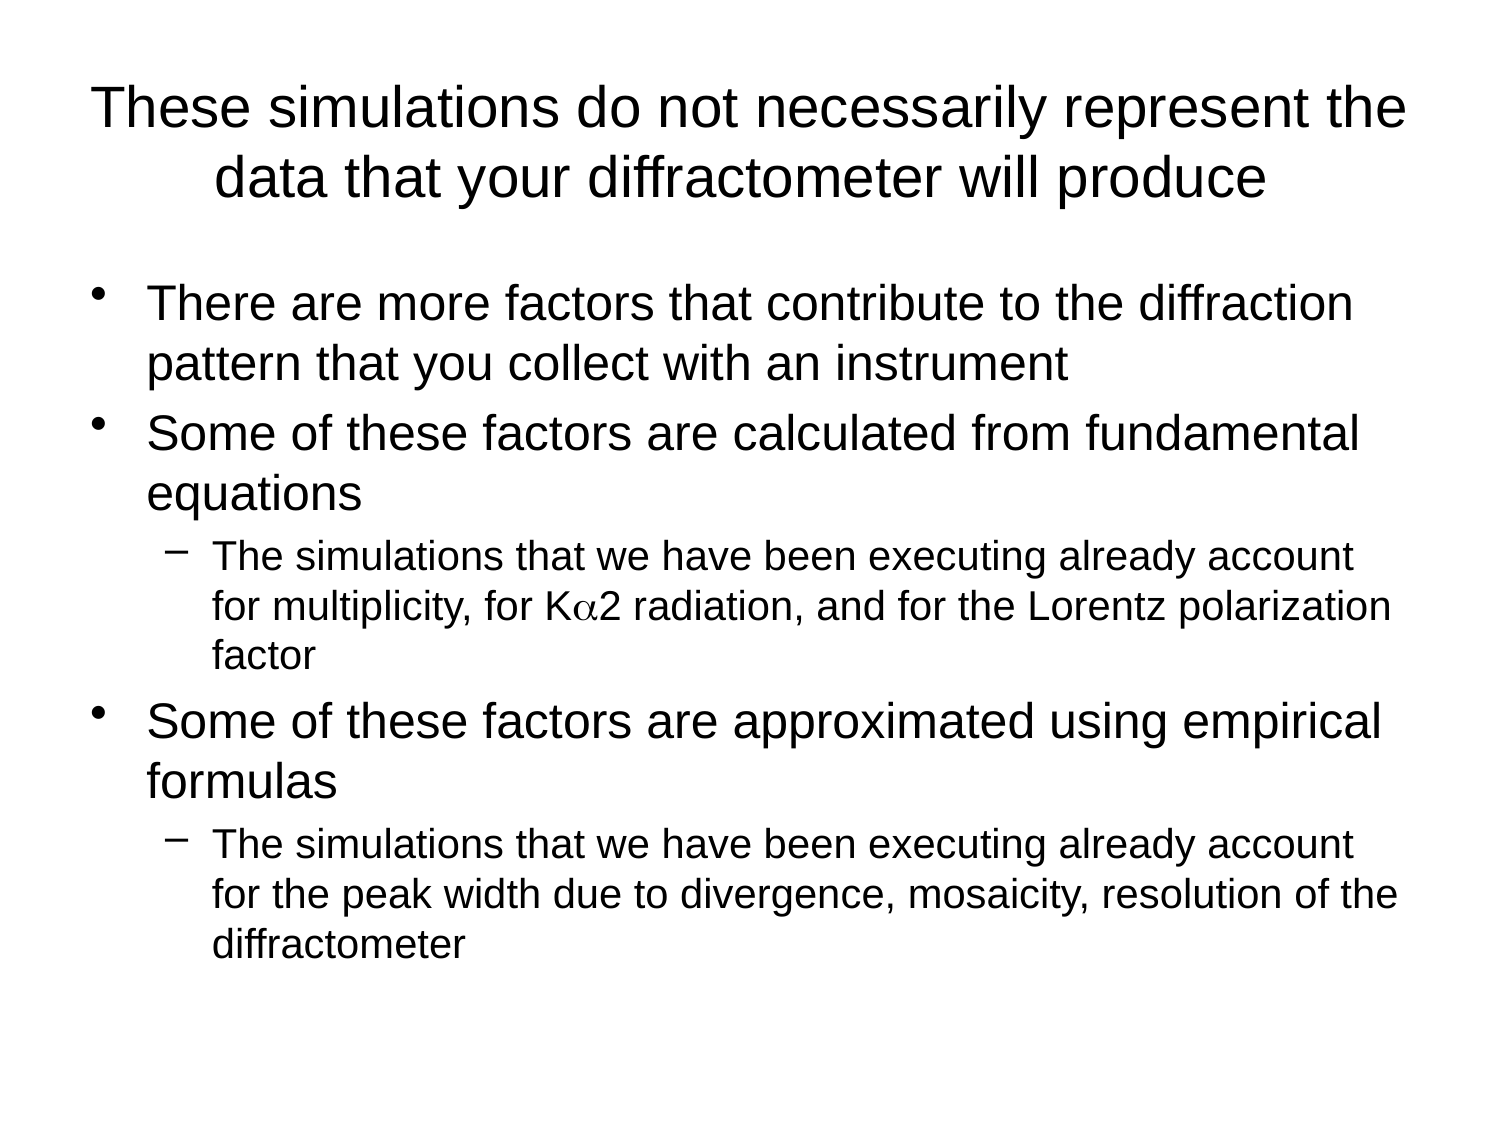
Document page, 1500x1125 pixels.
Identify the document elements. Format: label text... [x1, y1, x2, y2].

title These simulations do not necessarily represent the data that your diffractometer will produce [75, 45, 1425, 233]
list There are more factors that contribute to the diffraction pattern that you collect with an instrument Some of these factors are calculated from fundamental equations The simulations that we have been executing already account for multiplicity, for Ka2 radiation, and for the Lorentz polarization factor Some of these factors are approximated using empirical formulas The simulations that we have been executing already account for the peak width due to divergence, mosaicity, resolution of the diffractometer [75, 262, 1425, 1005]
